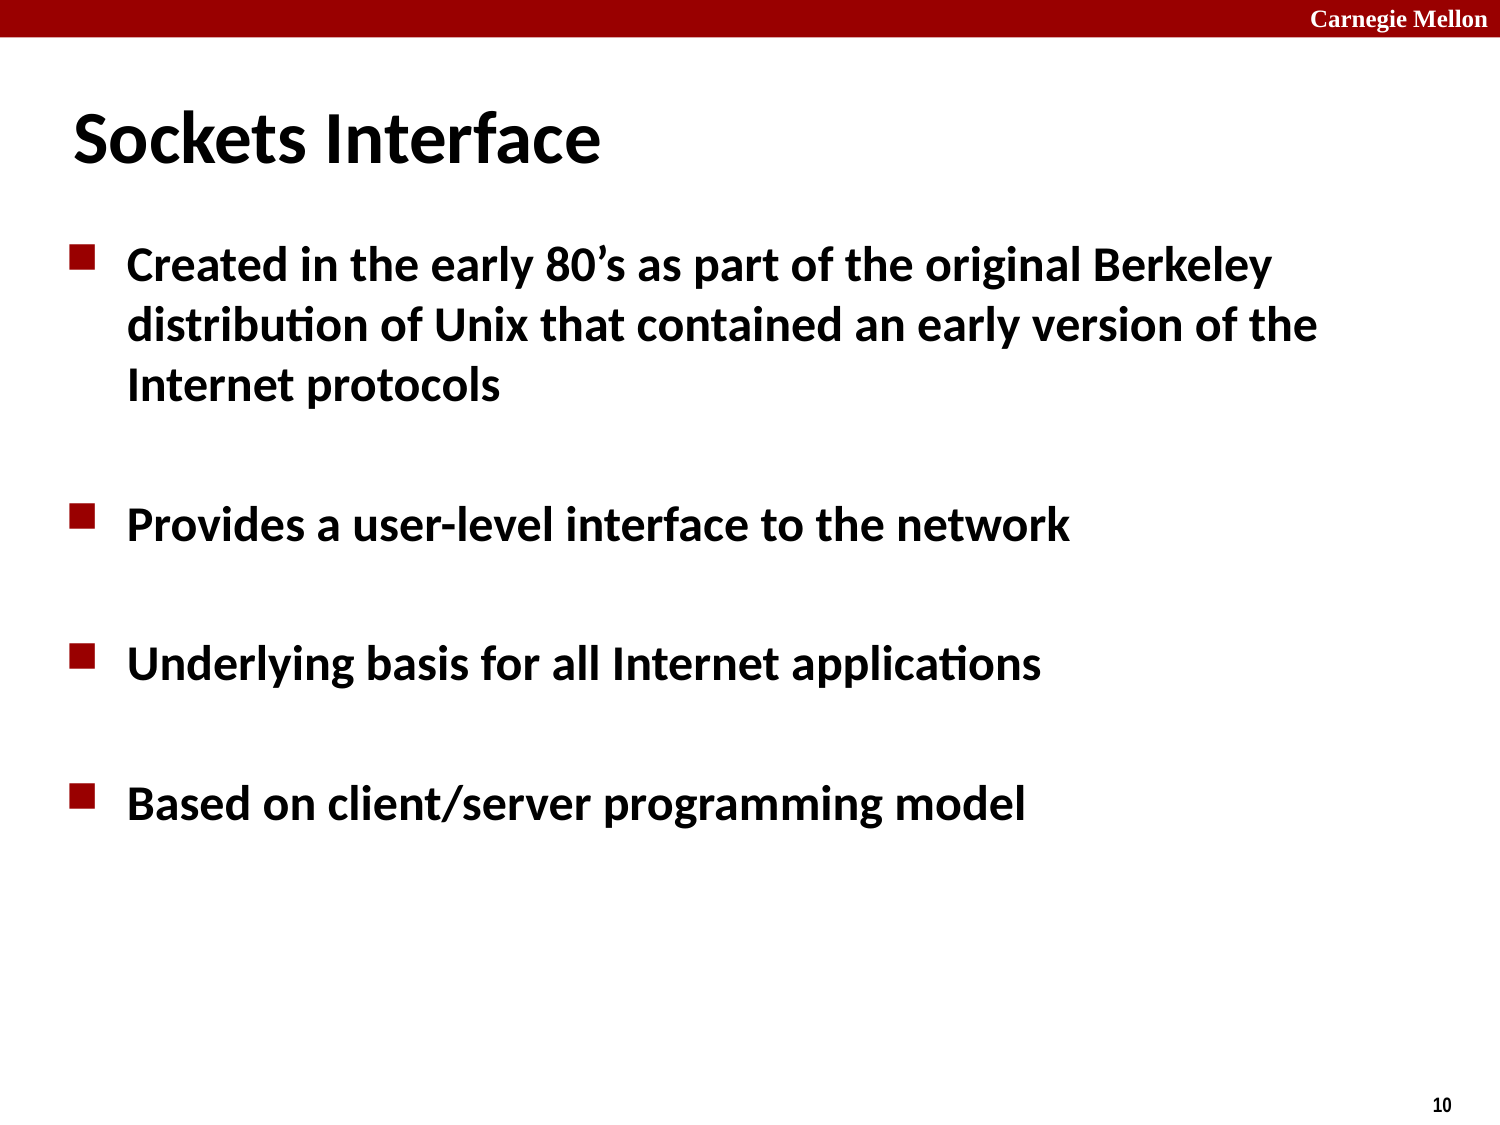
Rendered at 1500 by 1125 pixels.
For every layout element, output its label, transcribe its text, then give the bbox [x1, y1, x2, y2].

title Sockets Interface [58, 71, 1305, 197]
list Created in the early 80’s as part of the original Berkeley distribution of Unix that contained an early version of the Internet protocols Provides a user-level interface to the network Underlying basis for all Internet applications Based on client/server programming model [55, 223, 1352, 1040]
